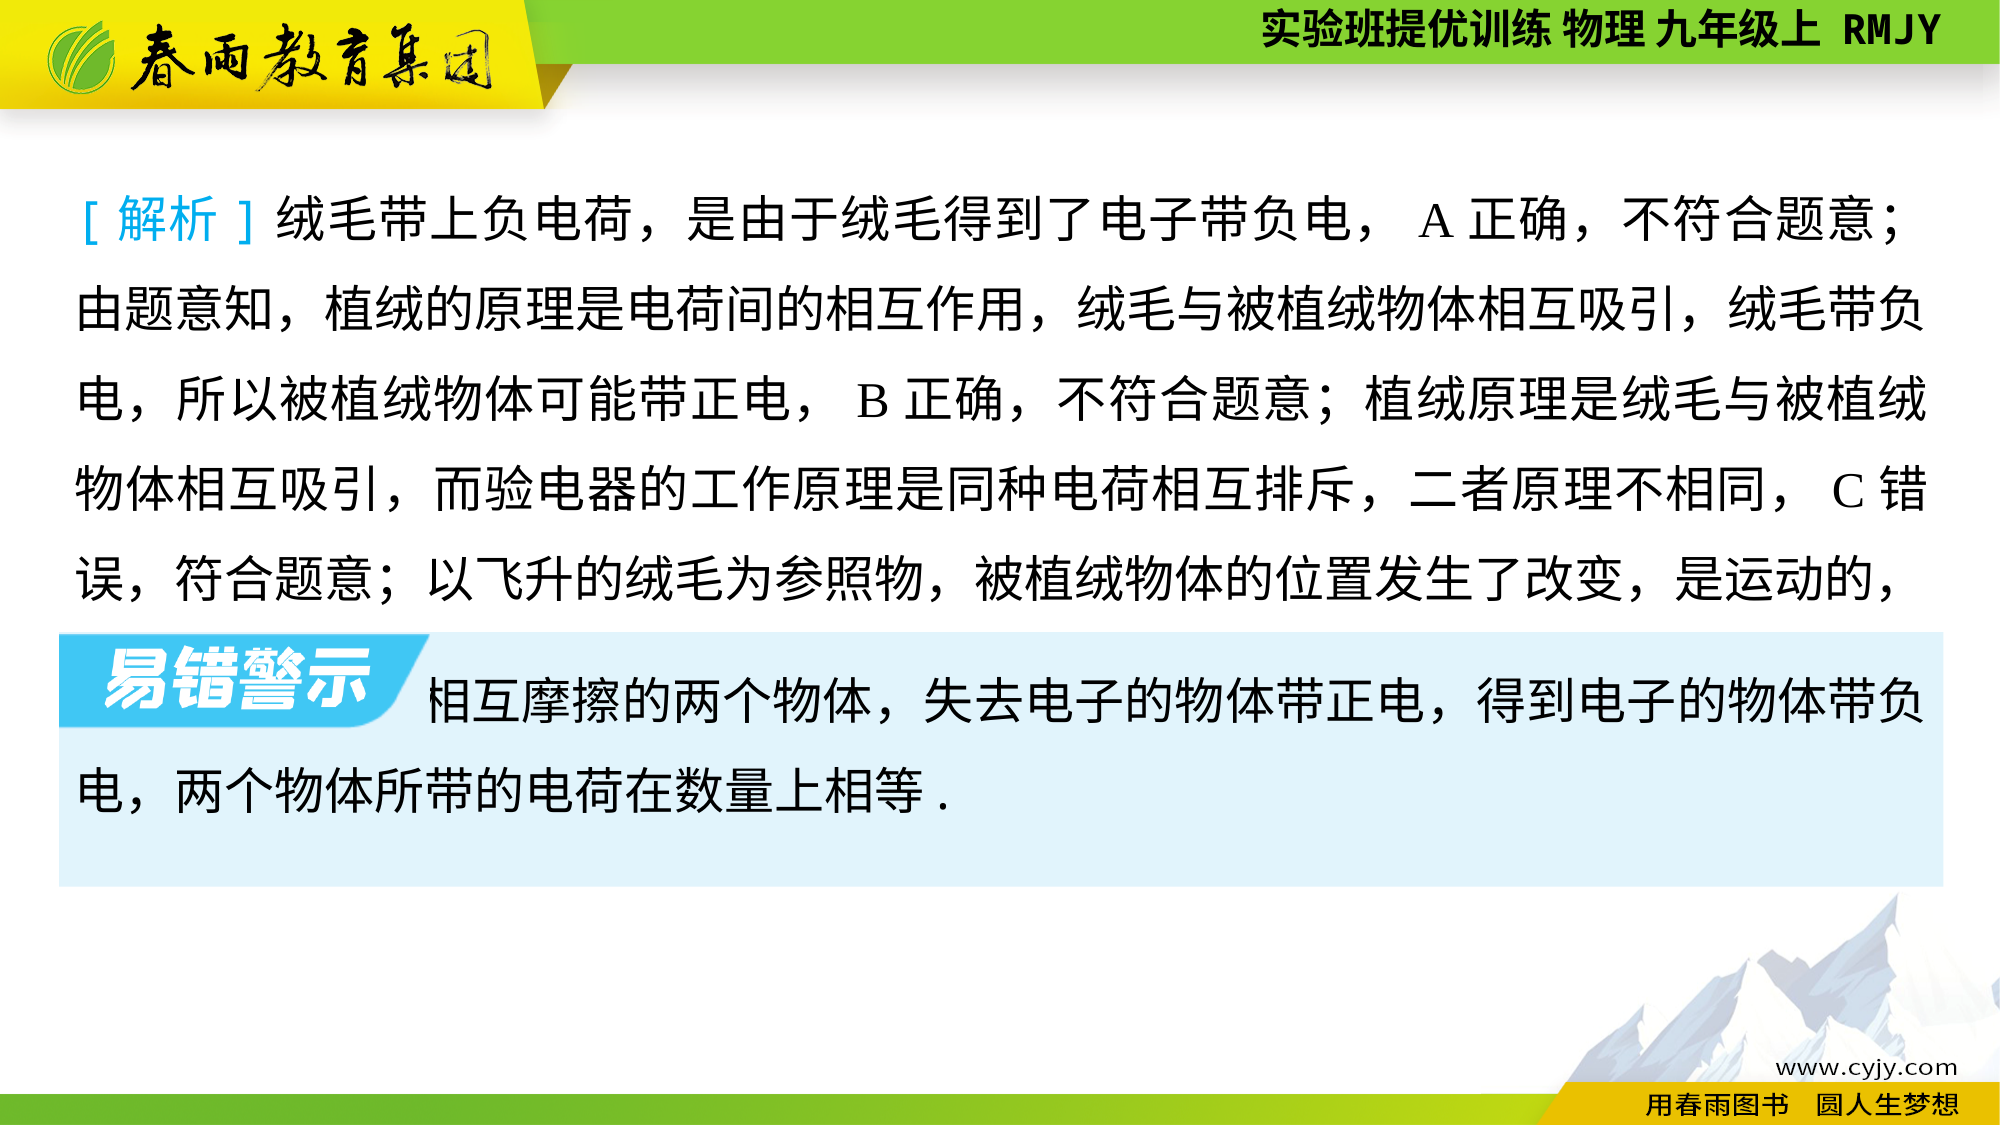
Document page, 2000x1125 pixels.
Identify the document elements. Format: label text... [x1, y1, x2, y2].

picture [0, 0, 2000, 1125]
text_box 相互摩擦的两个物体，失去电子的物体带正电，得到电子的物体带负电，两个物体所带的电荷在数量上相等. [59, 632, 1944, 887]
list [解析]绒毛带上负电荷，是由于绒毛得到了电子带负电，A正确，不符合题意；由题意知，植绒的原理是电荷间的相互作用，绒毛与被植绒物体相互吸引，绒毛带负电，所以被植绒物体可能带正电，B正确，不符合题意；植绒原理是绒毛与被植绒物体相互吸引，而验电器的工作原理是同种电荷相互排斥，二者原理不相同，C错误，符合题意；以飞升的绒毛为参照物，被植绒物体的位置发生了改变，是运动的，D正确，不符合题意. [59, 150, 1944, 632]
